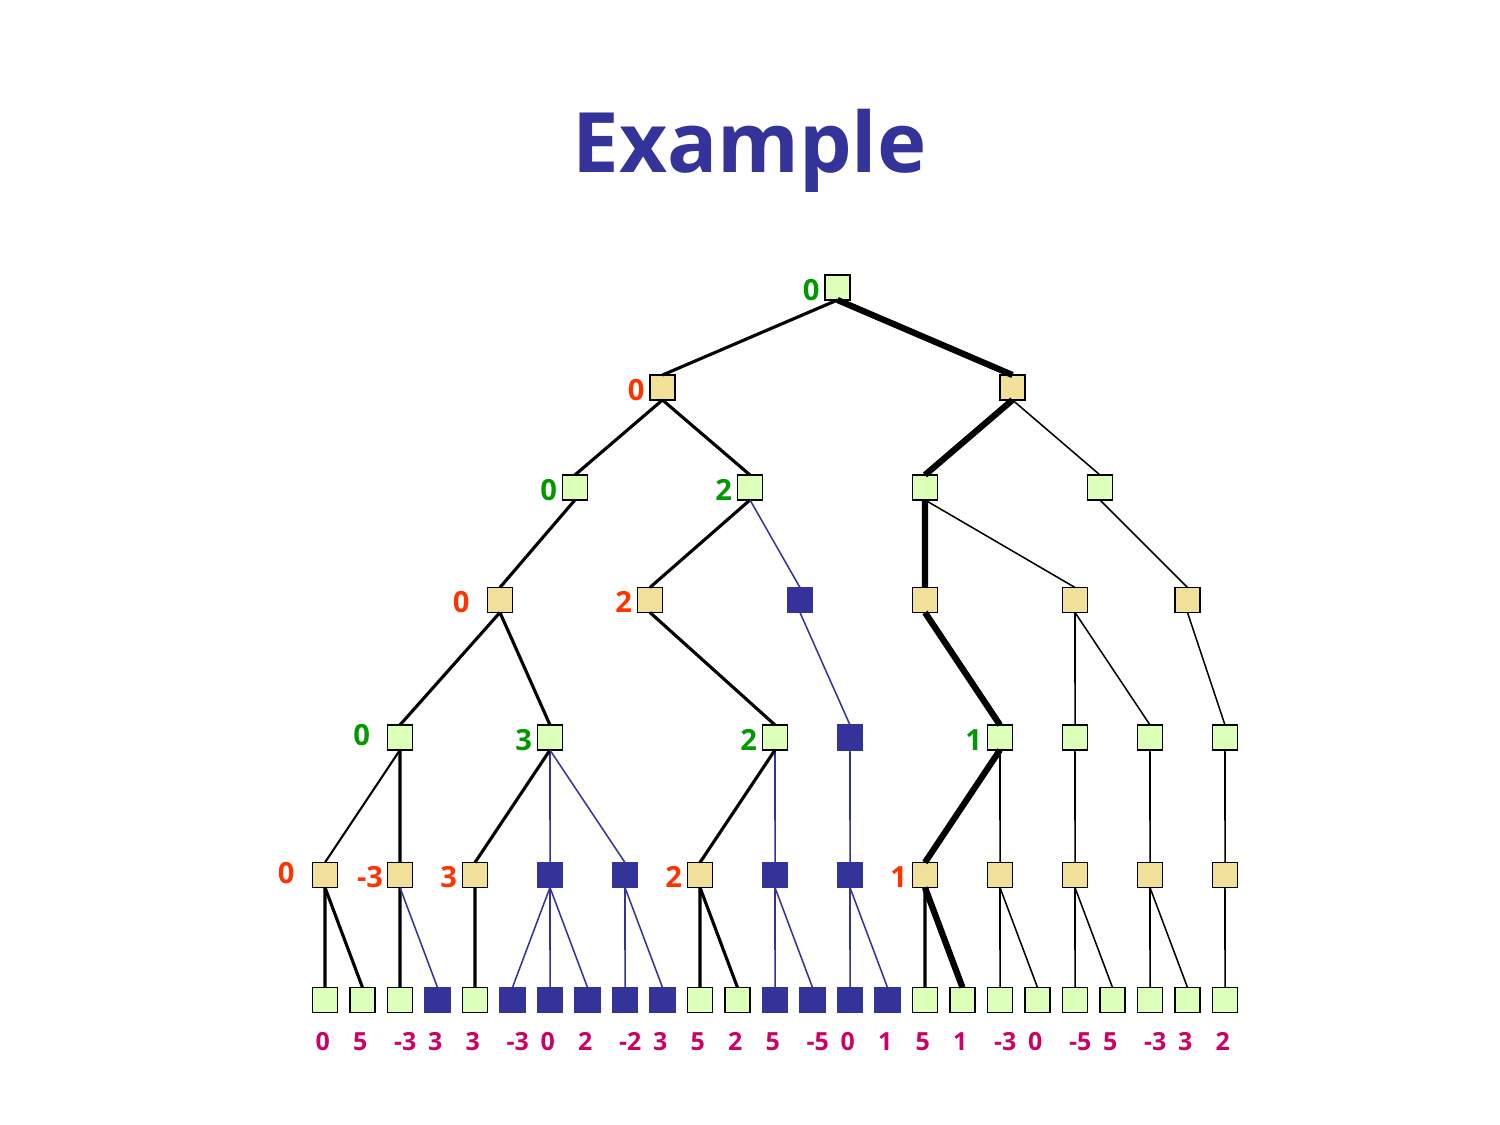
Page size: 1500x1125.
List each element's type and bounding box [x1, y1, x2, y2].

text_box [300, 1017, 1245, 1063]
title [74, 44, 1426, 233]
text_box [312, 263, 1238, 1013]
text_box [438, 576, 485, 626]
text_box [328, 700, 386, 761]
text_box [263, 847, 310, 897]
